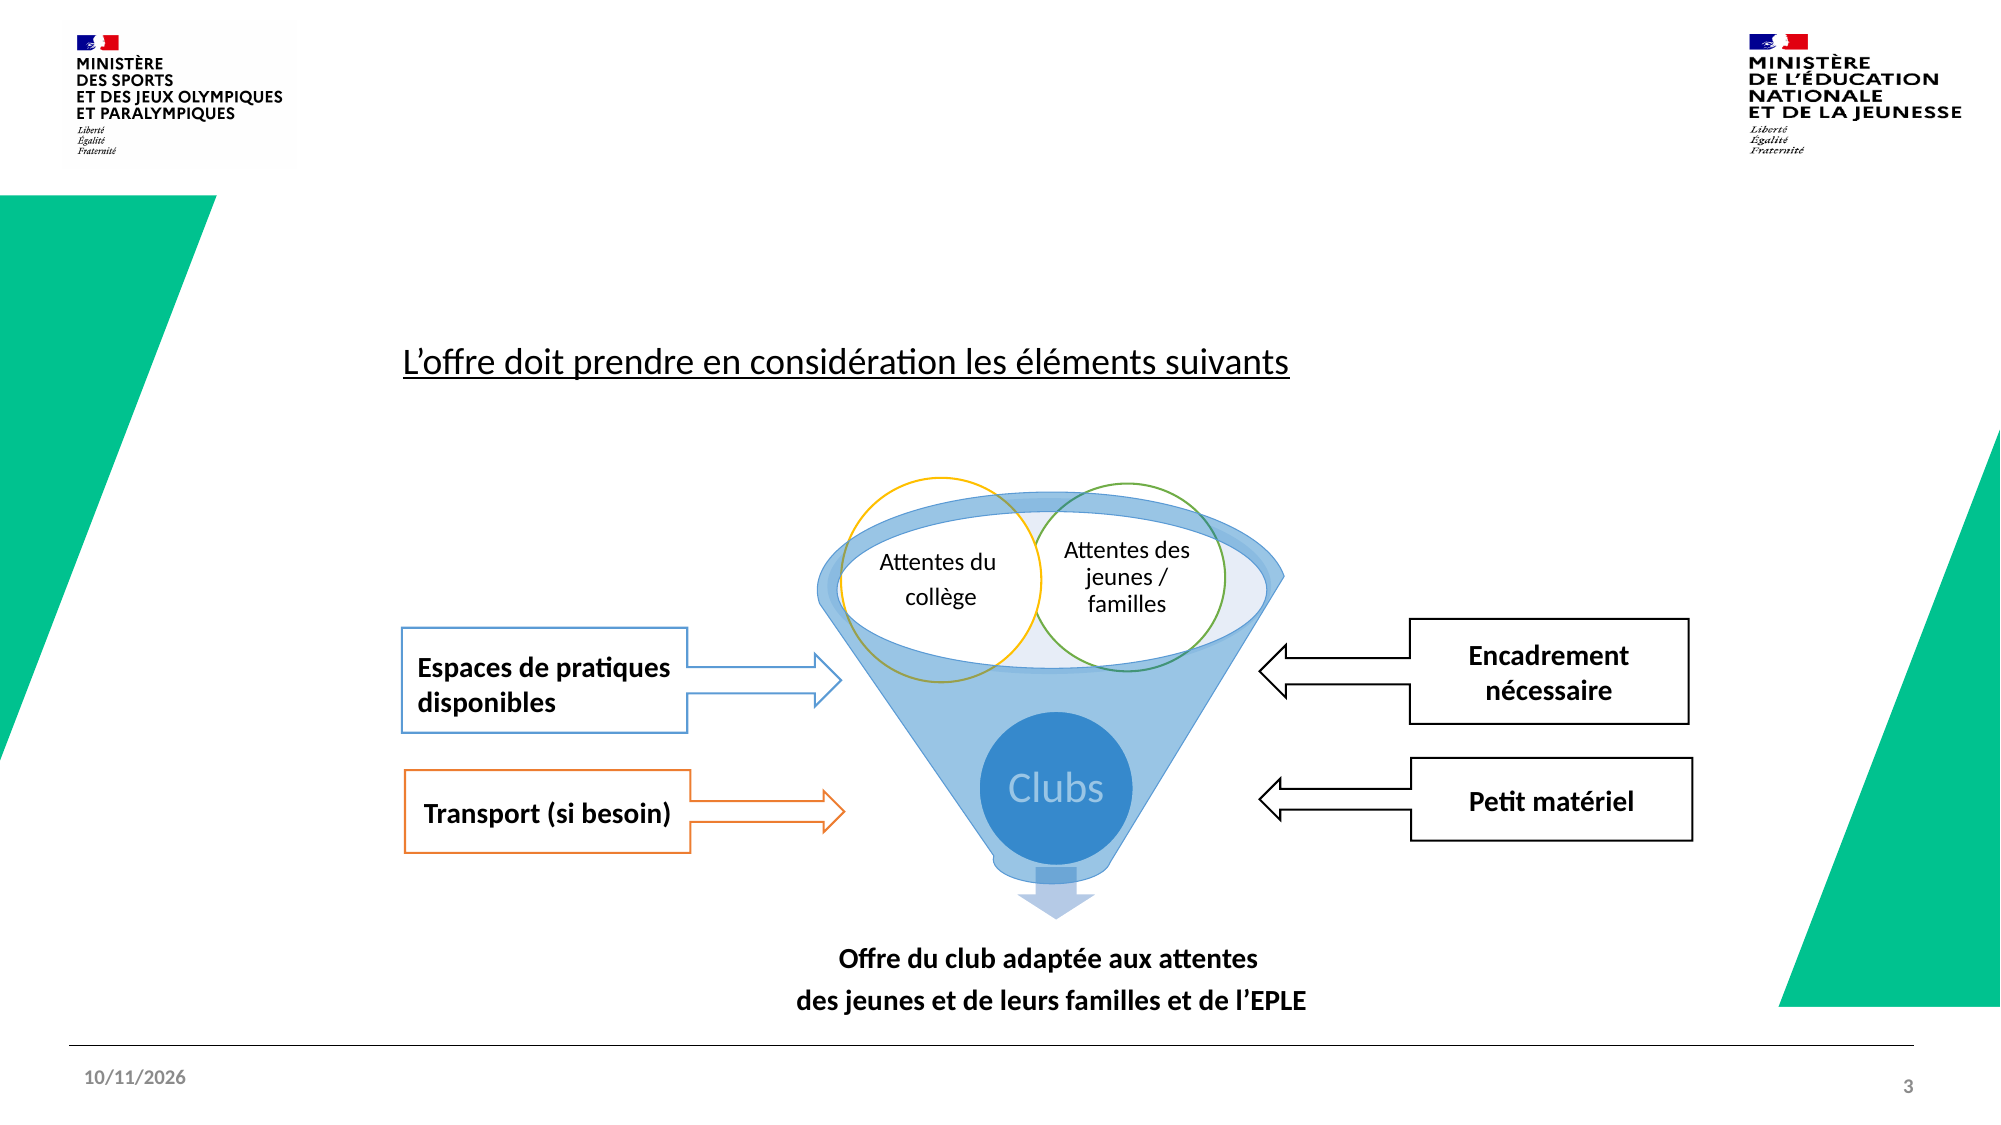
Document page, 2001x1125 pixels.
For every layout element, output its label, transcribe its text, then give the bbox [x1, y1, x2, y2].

text_box Transport (si besoin) [403, 769, 439, 854]
text_box [400, 626, 439, 734]
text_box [439, 445, 1665, 997]
text_box Petit matériel [1665, 756, 1694, 842]
text_box L’offre doit prendre en considération les éléments suivants [388, 329, 1357, 389]
text_box Encadrement nécessaire [1665, 617, 1690, 725]
slide_number 3 [1618, 1046, 1914, 1125]
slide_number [69, 1046, 519, 1107]
picture [1749, 34, 1963, 155]
picture [62, 20, 297, 169]
text_box Espaces de pratiques disponibles [402, 640, 439, 726]
